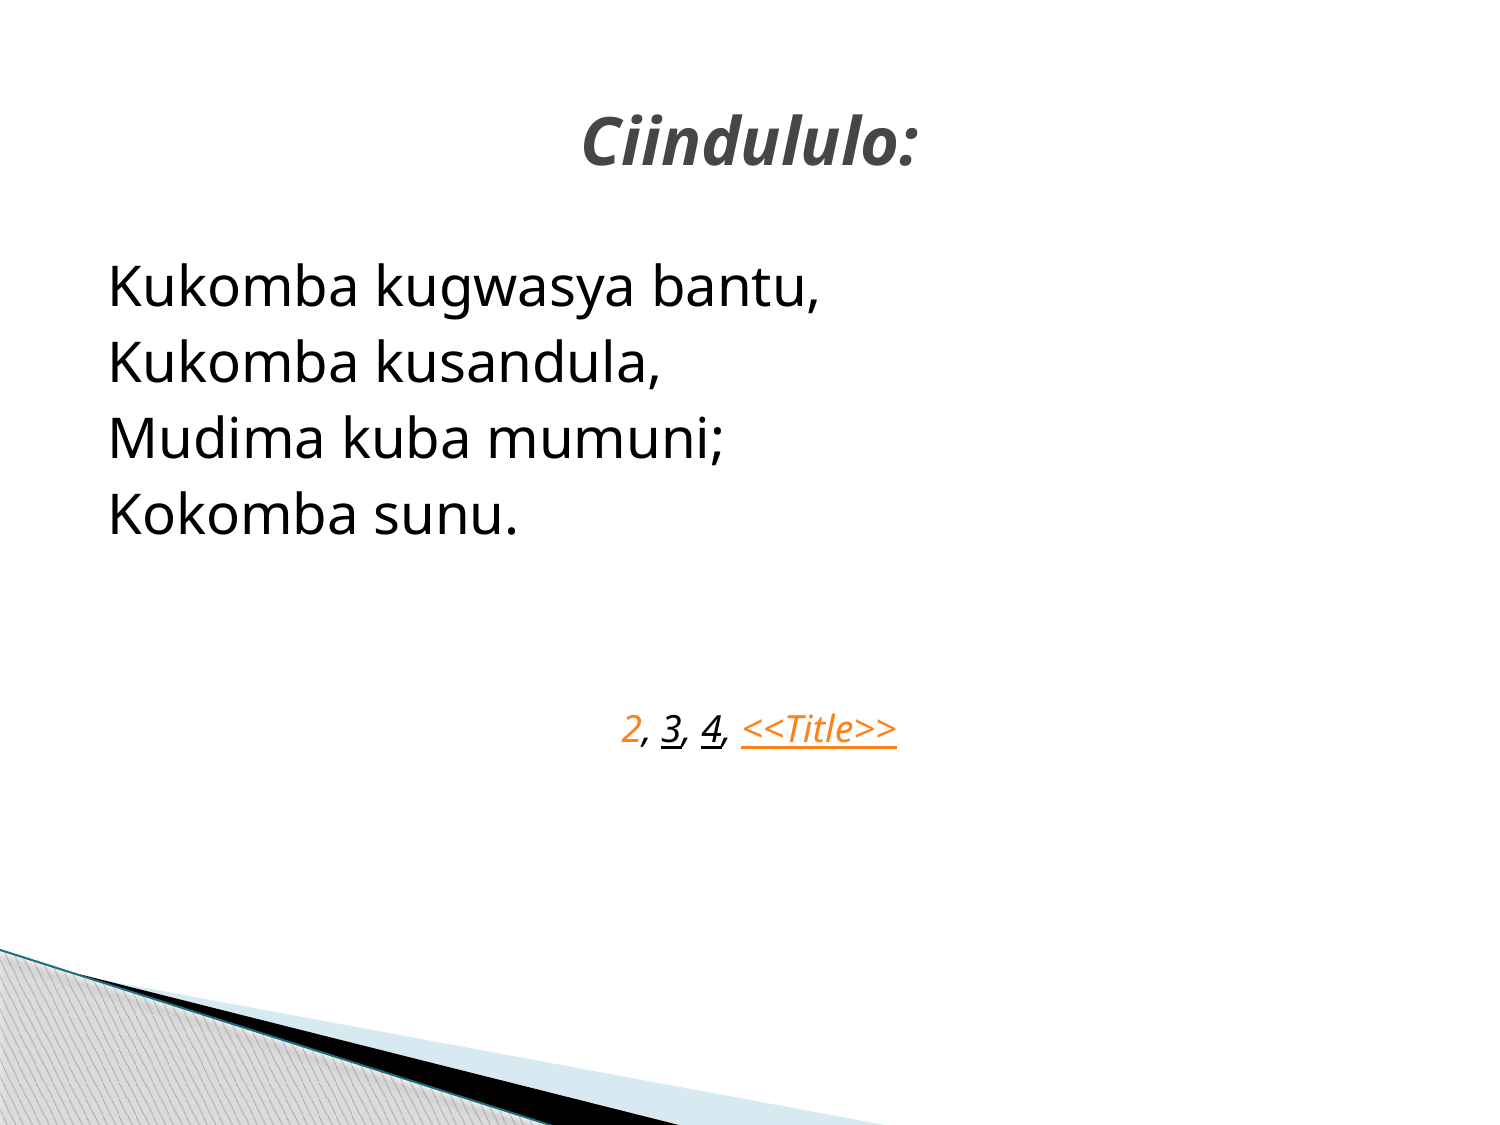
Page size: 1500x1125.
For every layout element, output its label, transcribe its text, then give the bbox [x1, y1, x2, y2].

title Ciindululo: [75, 45, 1425, 233]
list Kukomba kugwasya bantu, Kukomba kusandula, Mudima kuba mumuni; Kokomba sunu. 2, 3, 4, <<Title>> [75, 243, 1425, 986]
